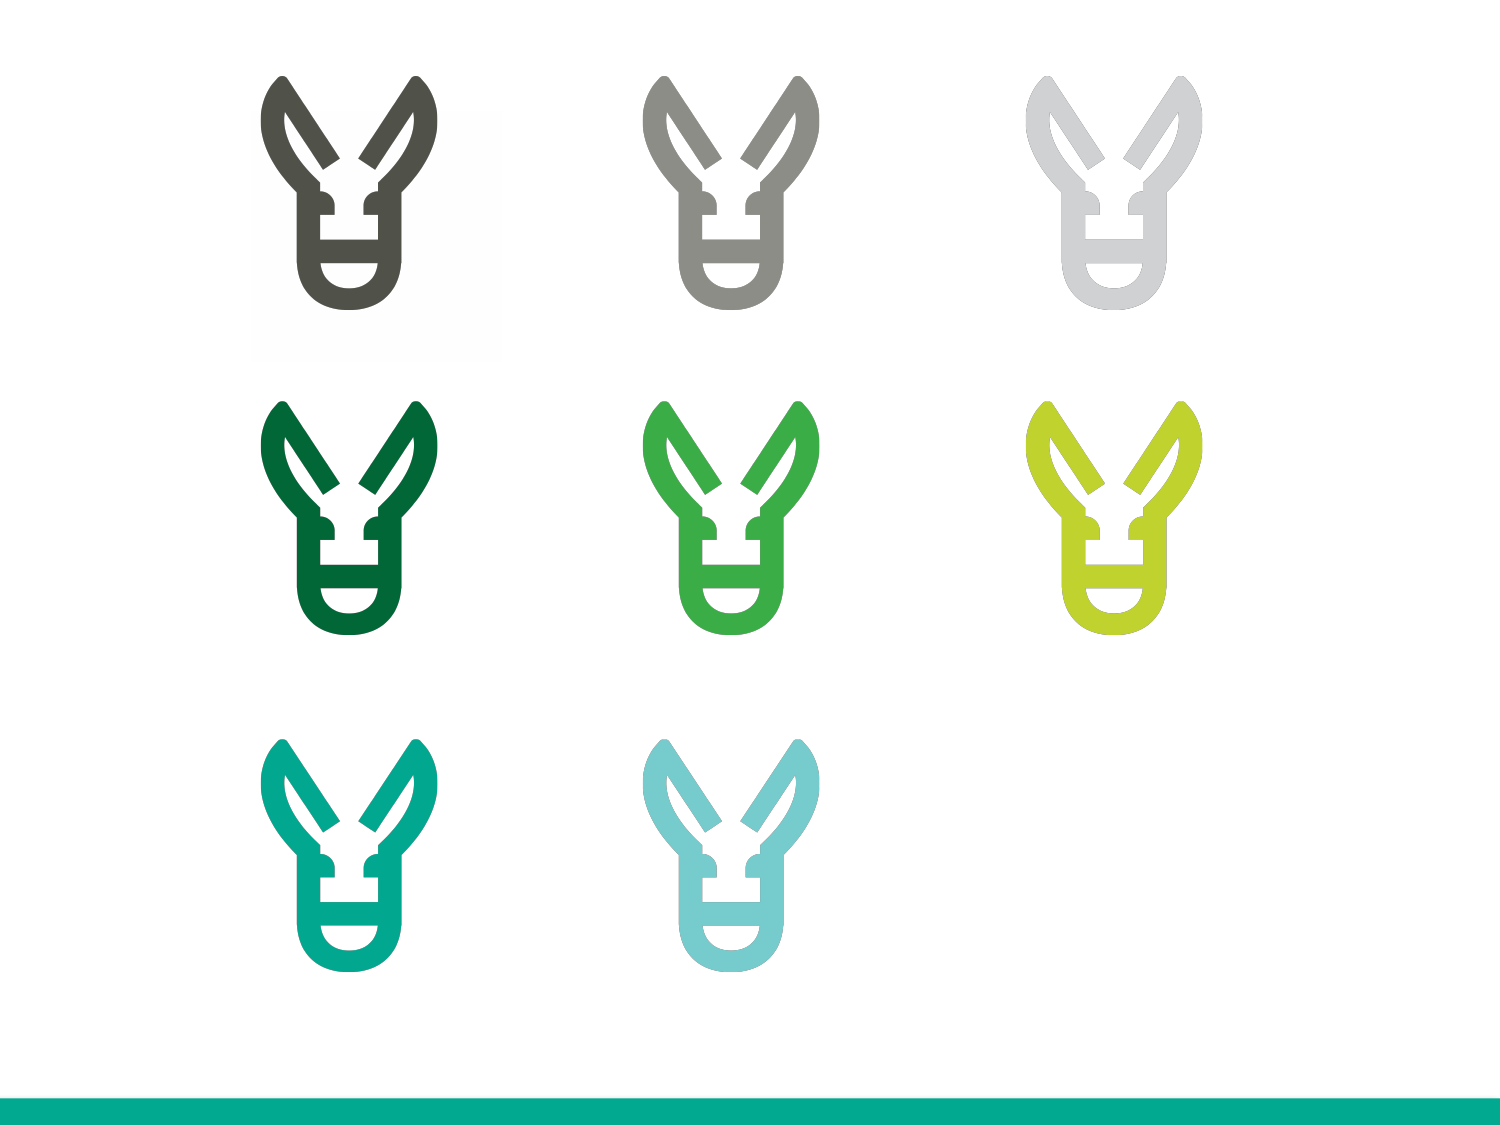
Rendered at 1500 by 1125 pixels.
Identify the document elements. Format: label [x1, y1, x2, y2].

picture [642, 74, 821, 312]
picture [1024, 399, 1203, 637]
picture [642, 737, 821, 974]
picture [642, 399, 821, 637]
picture [251, 74, 502, 362]
picture [260, 399, 438, 637]
picture [1024, 74, 1203, 312]
picture [260, 737, 438, 974]
text_box [0, 1098, 1500, 1125]
